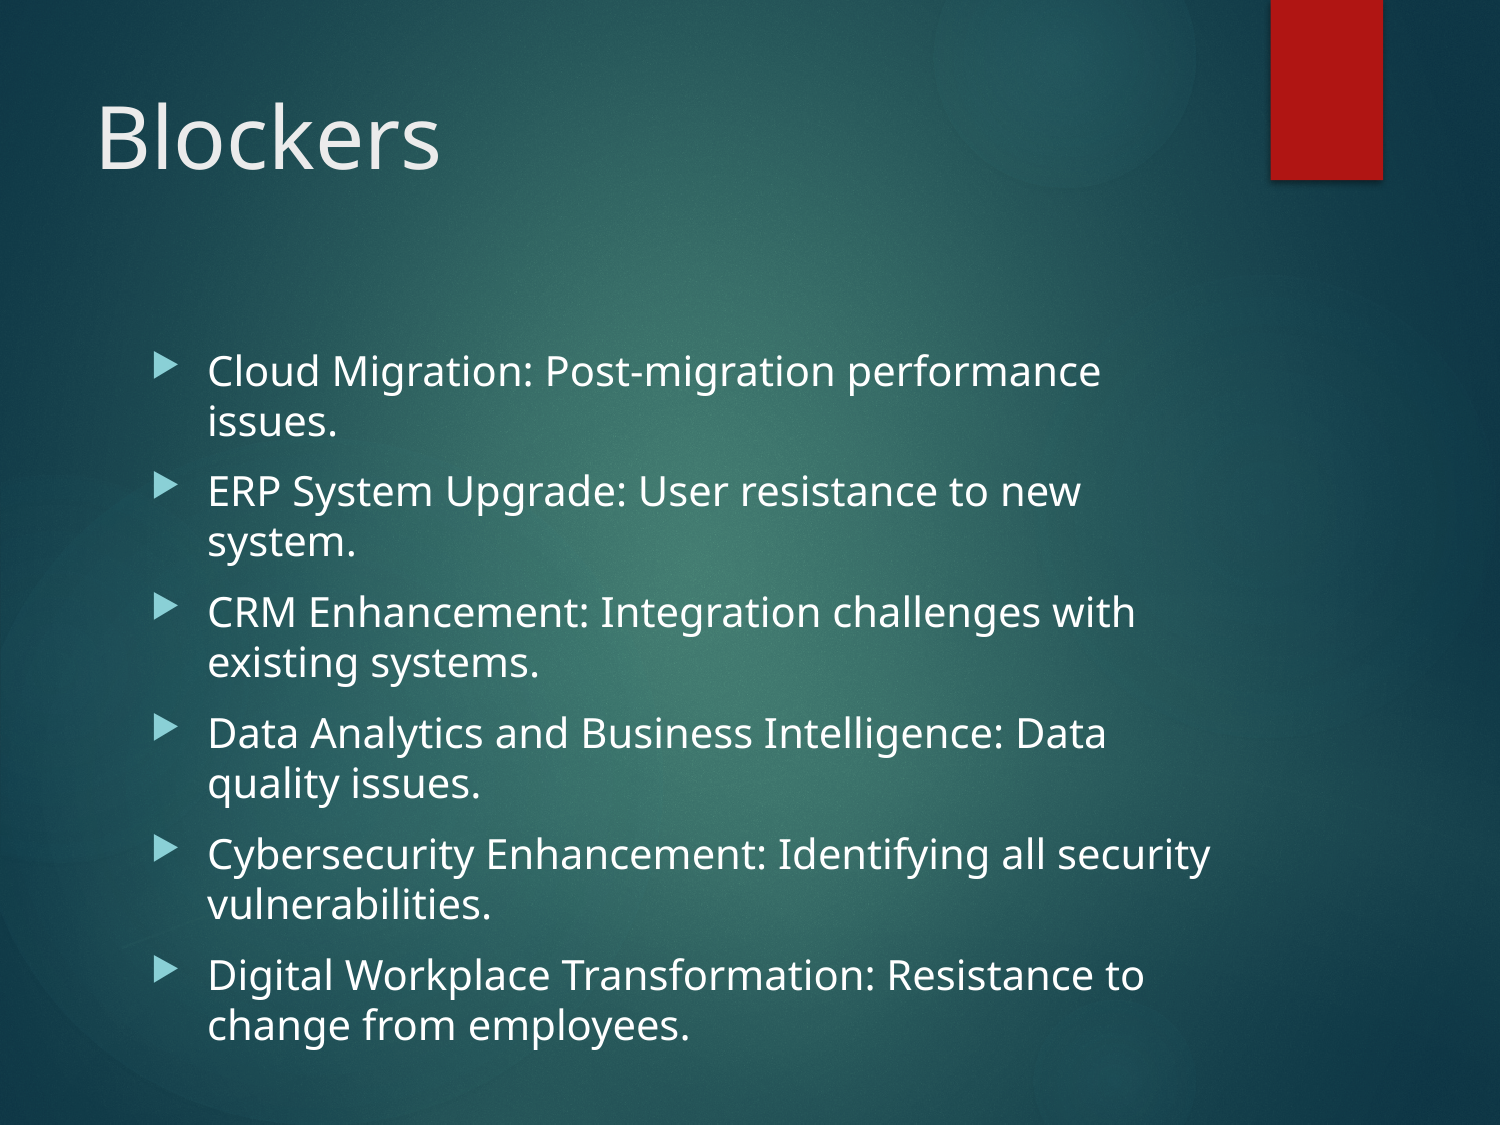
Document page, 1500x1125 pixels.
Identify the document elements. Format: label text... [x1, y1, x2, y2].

list Cloud Migration: Post-migration performance issues. ERP System Upgrade: User resistance to new system. CRM Enhancement: Integration challenges with existing systems. Data Analytics and Business Intelligence: Data quality issues. Cybersecurity Enhancement: Identifying all security vulnerabilities. Digital Workplace Transformation: Resistance to change from employees. [135, 336, 1237, 1025]
title Blockers [79, 74, 1237, 304]
